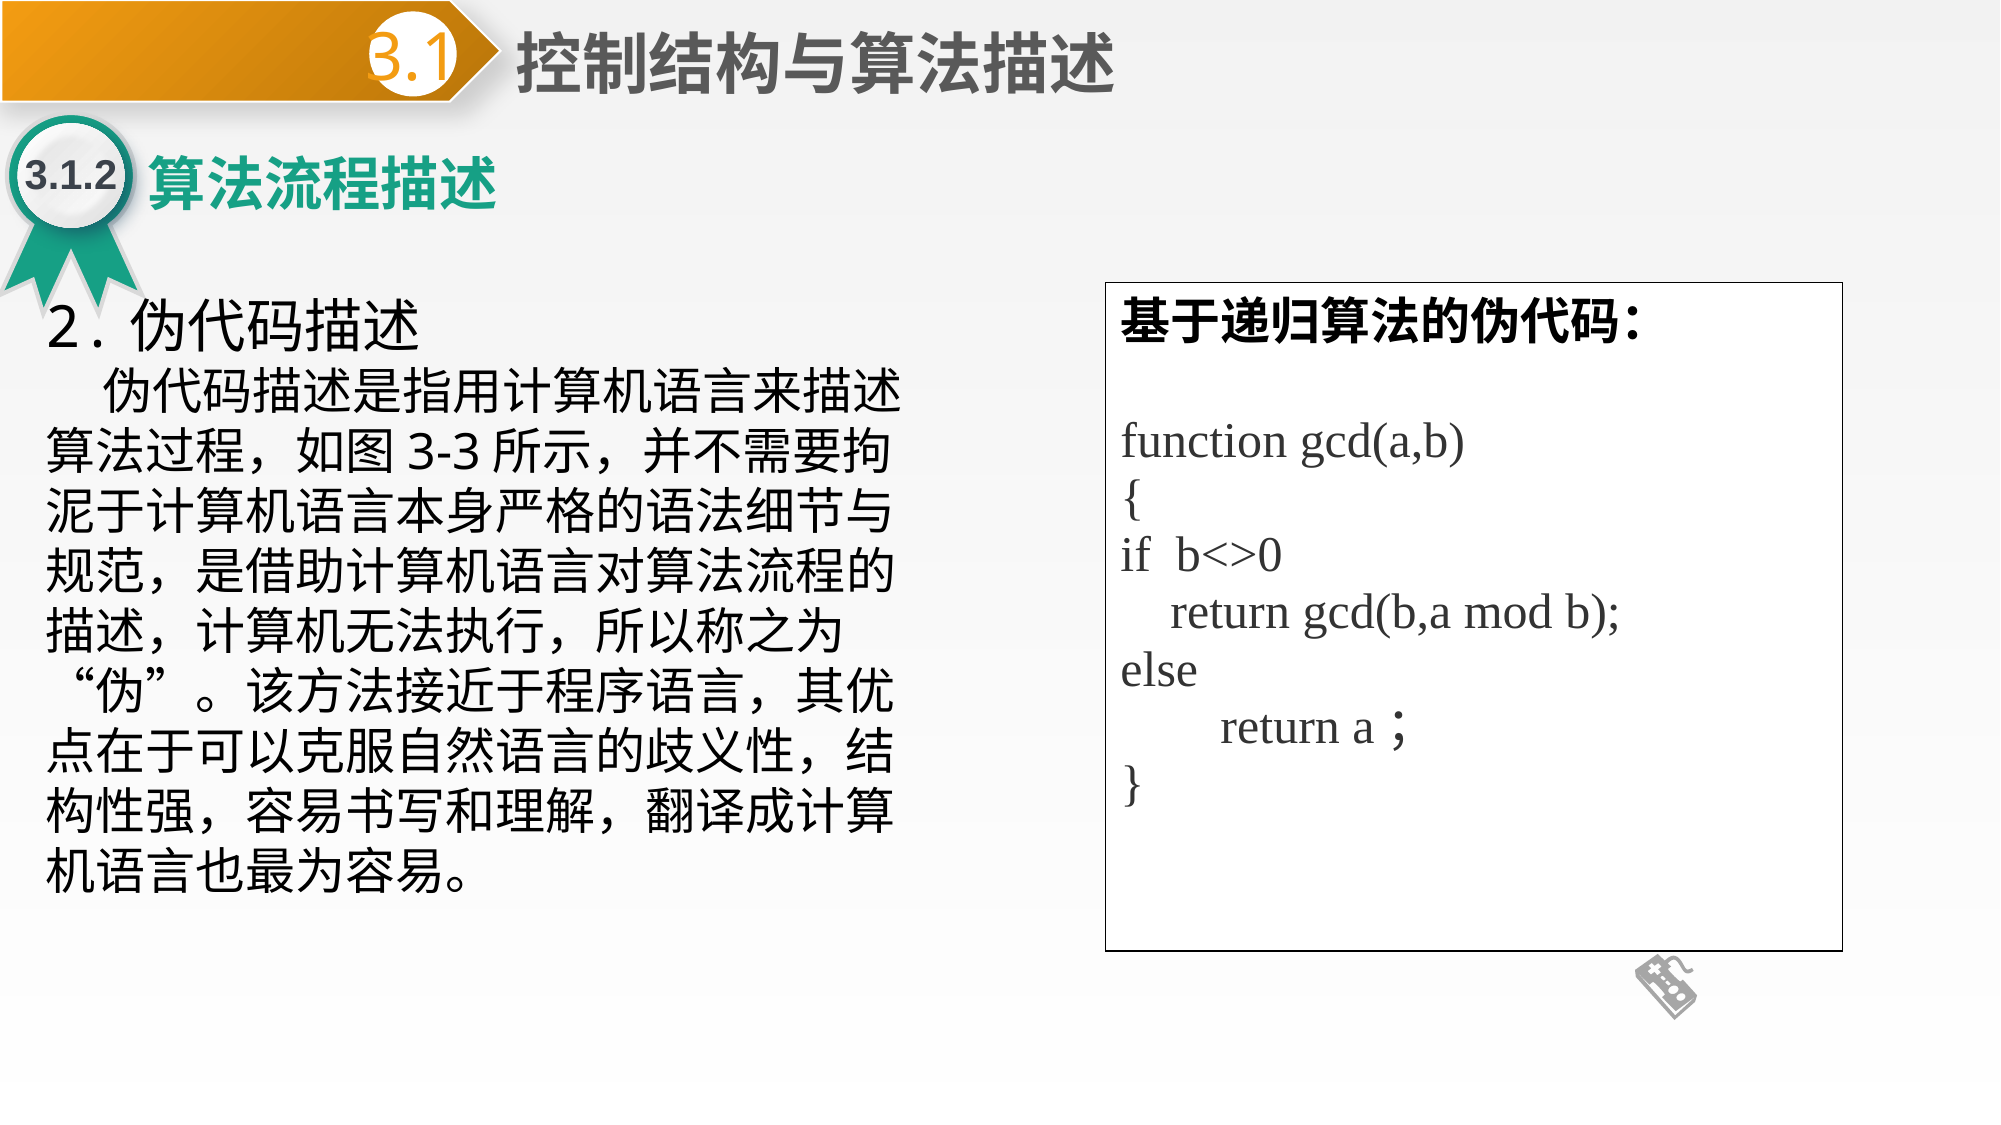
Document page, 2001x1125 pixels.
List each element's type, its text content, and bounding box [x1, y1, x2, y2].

text_box 基于递归算法的伪代码： function gcd(a,b) { if b<>0 return gcd(b,a mod b); else return a； } [1105, 282, 1843, 952]
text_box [0, 112, 582, 314]
text_box 2.伪代码描述 伪代码描述是指用计算机语言来描述算法过程，如图3-3所示，并不需要拘泥于计算机语言本身严格的语法细节与规范，是借助计算机语言对算法流程的描述，计算机无法执行，所以称之为“伪”。该方法接近于程序语言，其优点在于可以克服自然语言的歧义性，结构性强，容易书写和理解，翻译成计算机语言也最为容易。 [31, 282, 923, 907]
text_box [1635, 953, 1698, 1021]
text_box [1, 0, 1390, 102]
